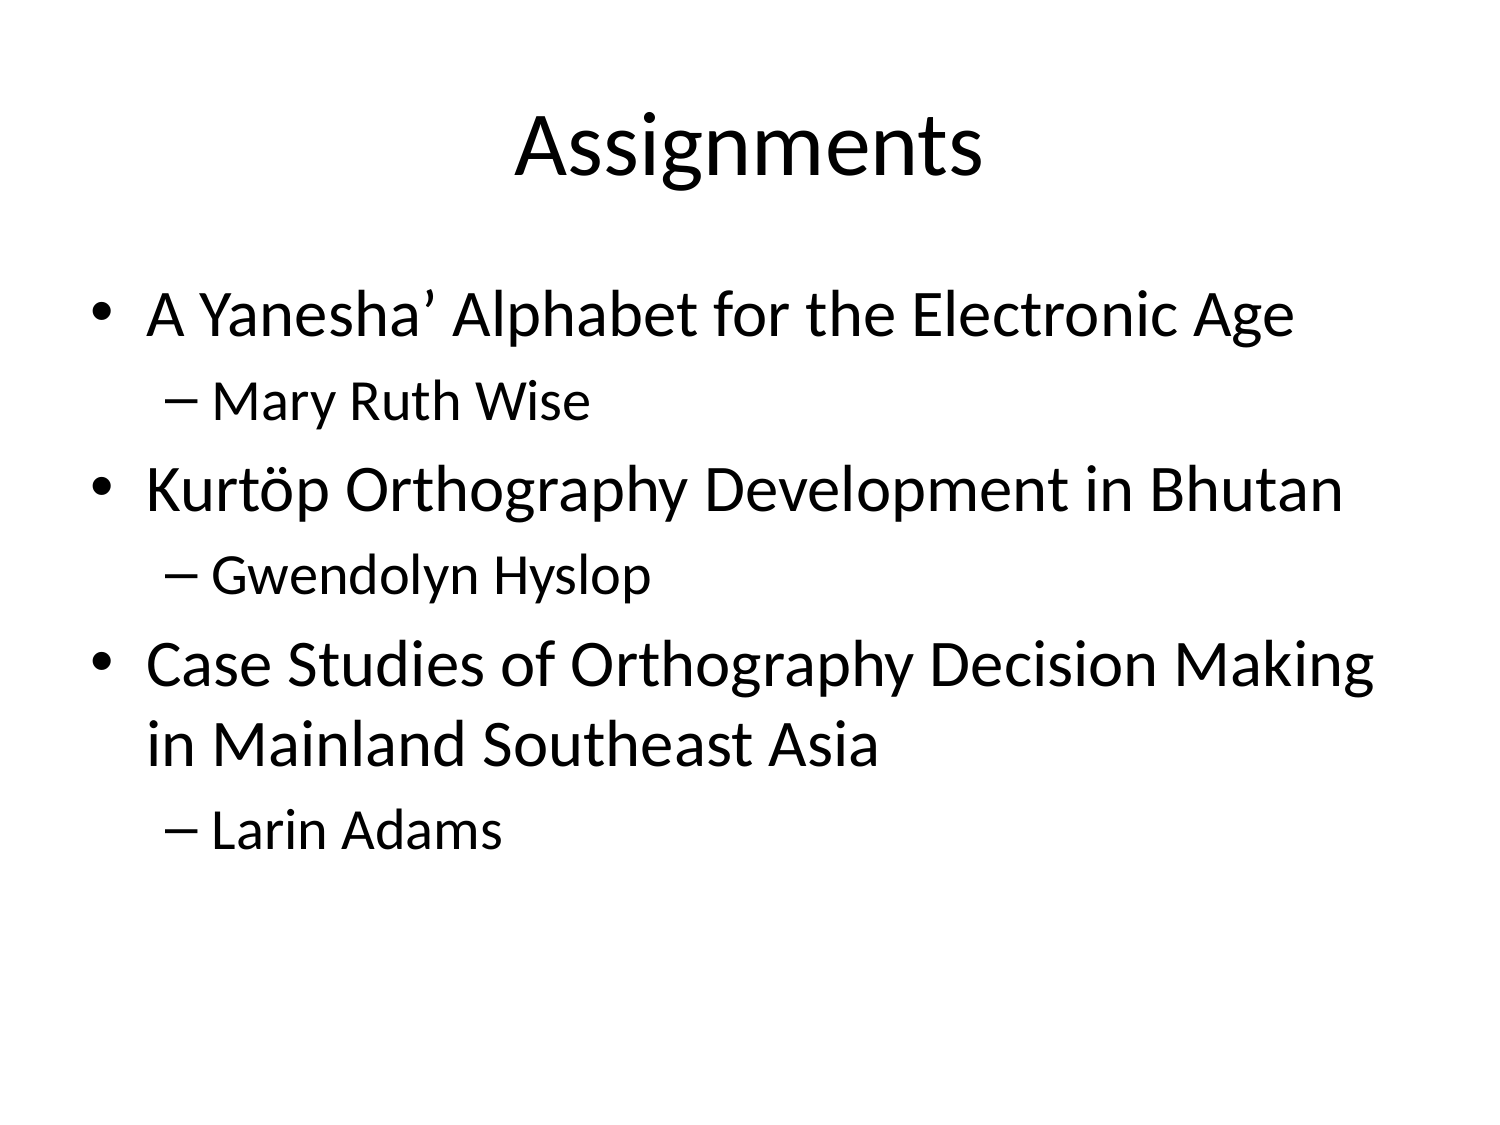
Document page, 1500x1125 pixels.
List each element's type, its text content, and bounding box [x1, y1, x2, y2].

title Assignments [75, 45, 1425, 233]
list A Yanesha’ Alphabet for the Electronic Age Mary Ruth Wise Kurtöp Orthography Development in Bhutan Gwendolyn Hyslop Case Studies of Orthography Decision Making in Mainland Southeast Asia Larin Adams [75, 262, 1425, 1005]
